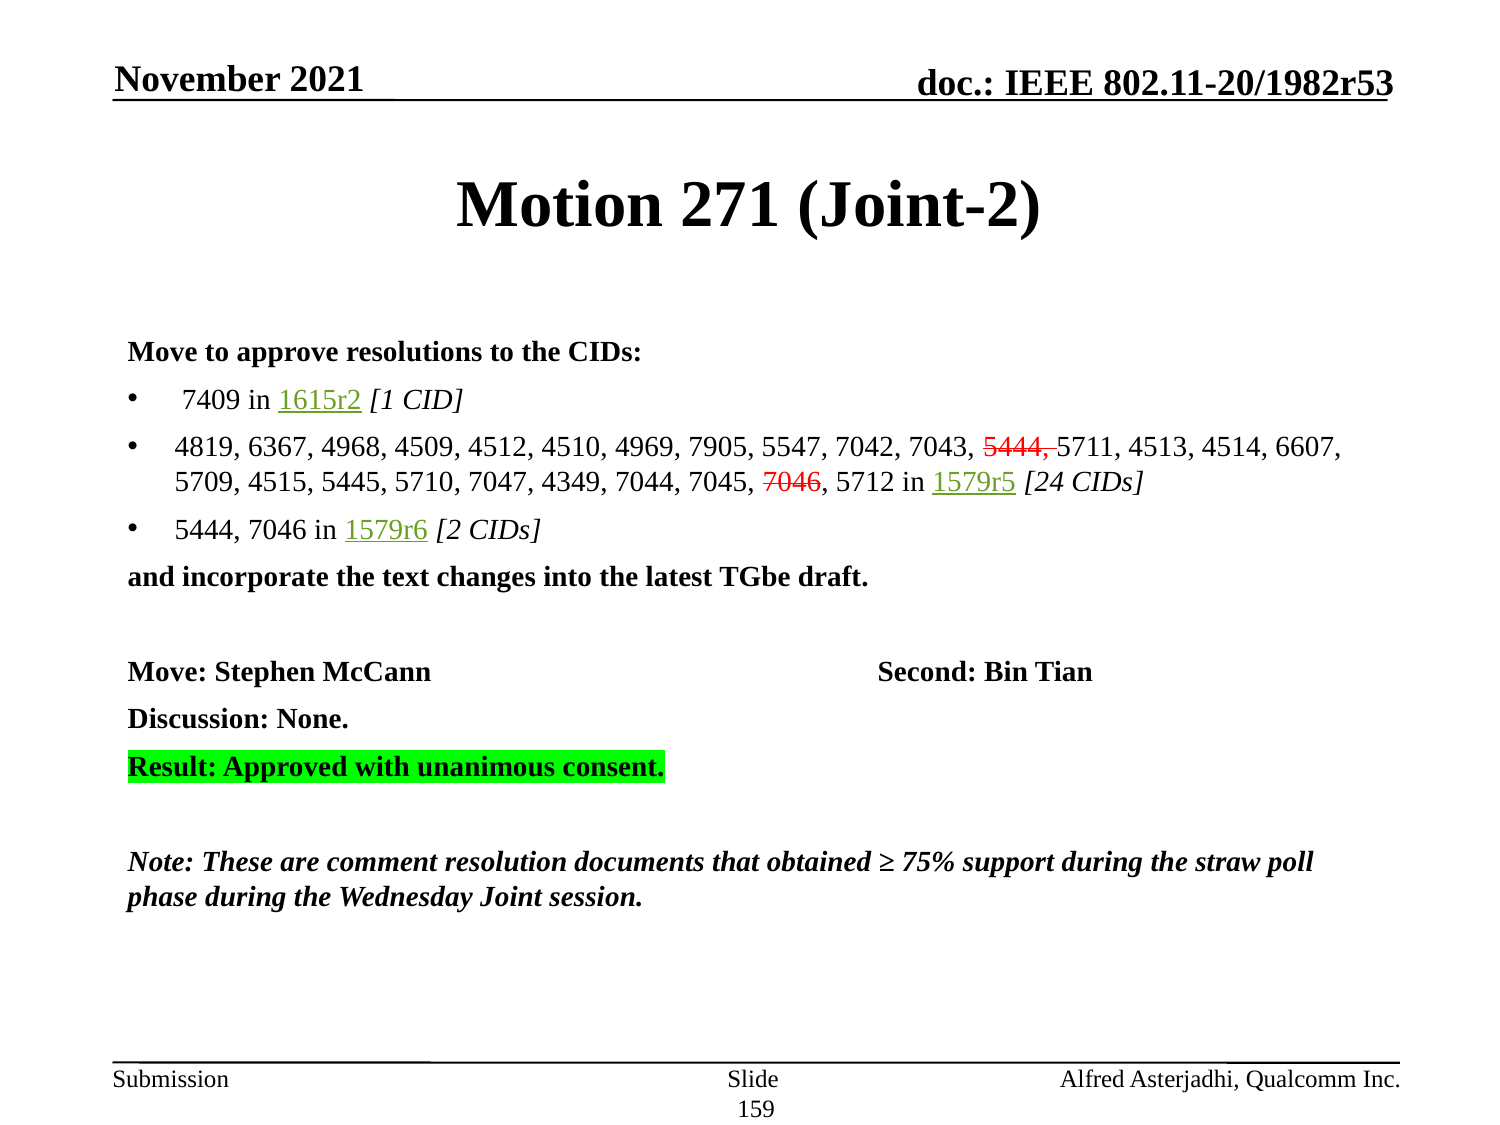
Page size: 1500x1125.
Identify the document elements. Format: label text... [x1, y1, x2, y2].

list Move to approve resolutions to the CIDs: 7409 in 1615r2 [1 CID] 4819, 6367, 4968, 4509, 4512, 4510, 4969, 7905, 5547, 7042, 7043, 5444, 5711, 4513, 4514, 6607, 5709, 4515, 5445, 5710, 7047, 4349, 7044, 7045, 7046, 5712 in 1579r5 [24 CIDs] 5444, 7046 in 1579r6 [2 CIDs] and incorporate the text changes into the latest TGbe draft. Move: Stephen McCann Second: Bin Tian Discussion: None. Result: Approved with unanimous consent. Note: These are comment resolution documents that obtained ≥ 75% support during the straw poll phase during the Wednesday Joint session. [112, 324, 1388, 1063]
title Motion 271 (Joint-2) [112, 112, 1388, 288]
slide_number Slide 159 [712, 1061, 800, 1123]
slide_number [114, 54, 423, 100]
footer Alfred Asterjadhi, Qualcomm Inc. [878, 1061, 1402, 1093]
